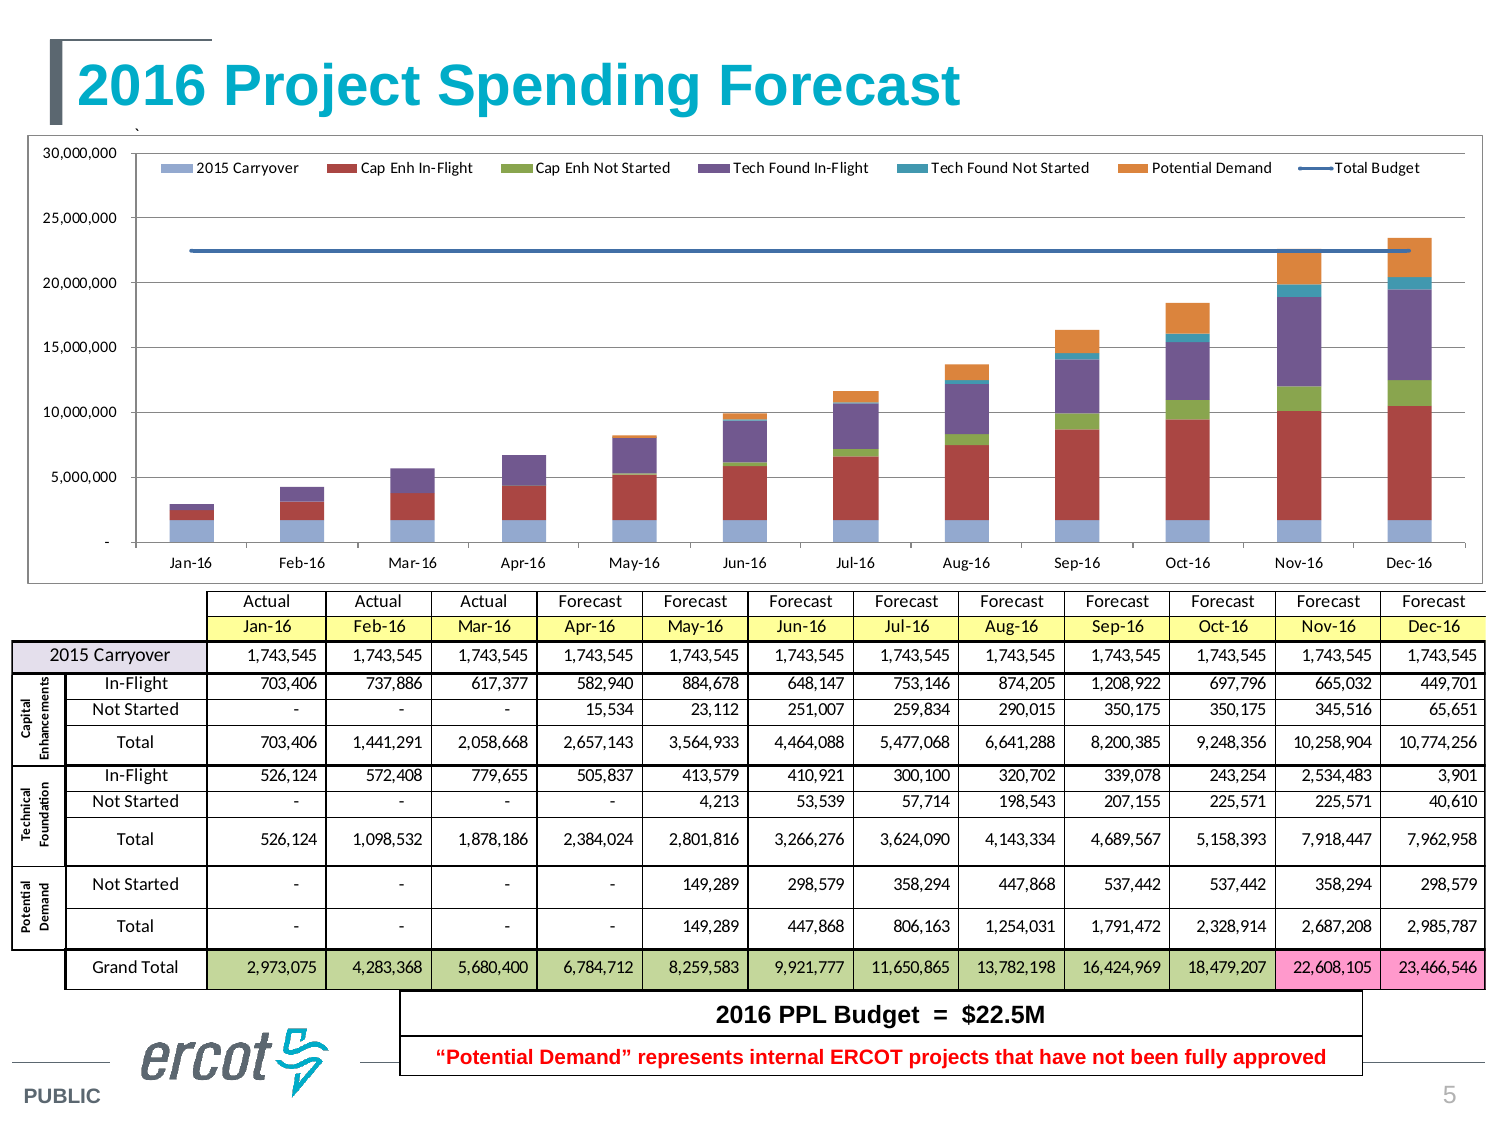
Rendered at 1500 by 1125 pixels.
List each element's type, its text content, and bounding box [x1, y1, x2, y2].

slide_number 5 [1412, 1076, 1488, 1112]
picture [137, 1024, 332, 1100]
picture [11, 124, 1488, 992]
text_box “Potential Demand” represents internal ERCOT projects that have not been fully approved [399, 1035, 1363, 1076]
text_box 2016 PPL Budget = $22.5M [399, 1001, 1363, 1035]
title 2016 Project Spending Forecast [62, 39, 1188, 123]
